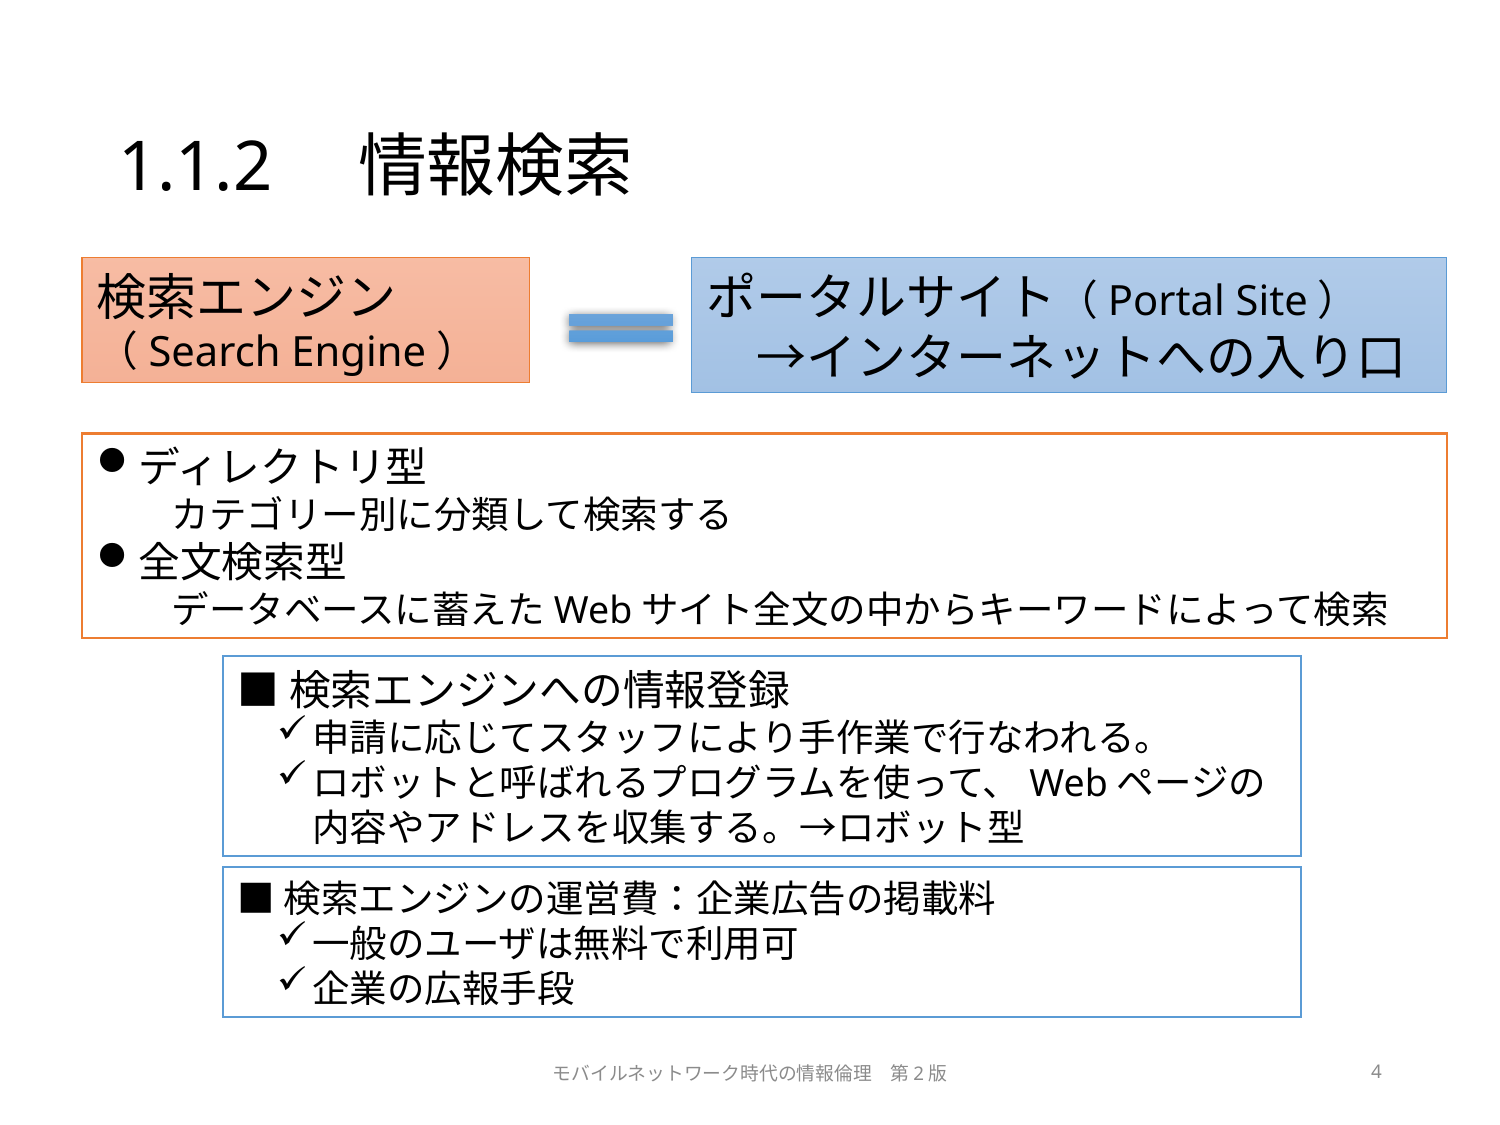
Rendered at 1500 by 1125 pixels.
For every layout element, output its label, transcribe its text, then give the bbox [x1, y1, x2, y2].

text_box ディレクトリ型 カテゴリー別に分類して検索する 全文検索型 データベースに蓄えたWebサイト全文の中からキーワードによって検索 [81, 432, 1448, 639]
text_box 検索エンジン （Search Engine） [81, 257, 530, 383]
text_box [569, 314, 673, 326]
text_box [569, 330, 673, 342]
footer モバイルネットワーク時代の情報倫理 第2版 [496, 1042, 1004, 1103]
text_box ■検索エンジンの運営費：企業広告の掲載料 一般のユーザは無料で利用可 企業の広報手段 [222, 866, 1302, 1018]
slide_number 4 [1059, 1042, 1397, 1103]
text_box ポータルサイト（Portal Site） →インターネットへの入り口 [691, 257, 1447, 393]
text_box ■検索エンジンへの情報登録 申請に応じてスタッフにより手作業で行なわれる。 ロボットと呼ばれるプログラムを使って、Webページの内容やアドレスを収集する。→ロボット型 [222, 655, 1302, 857]
title 1.1.2 情報検索 [103, 59, 1397, 278]
